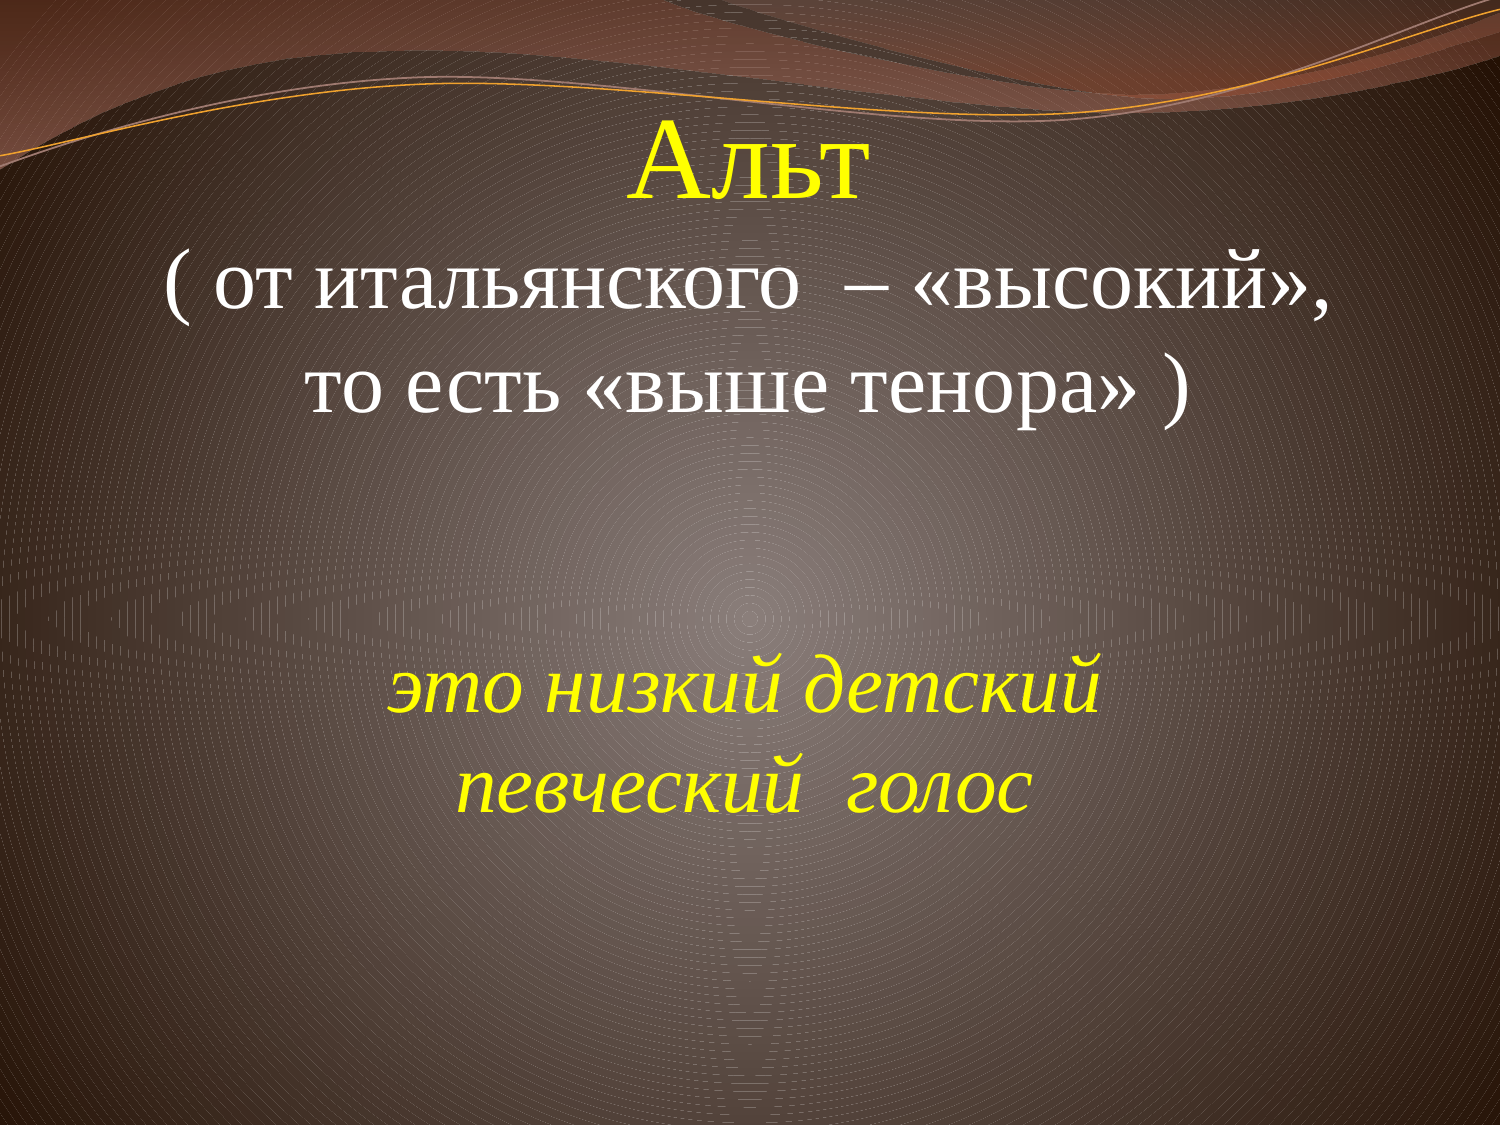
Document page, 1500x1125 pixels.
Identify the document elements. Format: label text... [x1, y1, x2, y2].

title Альт ( от итальянского – «высокий», то есть «выше тенора» ) [159, 66, 1341, 1125]
subtitle это низкий детский певческий голос [277, 621, 1223, 929]
